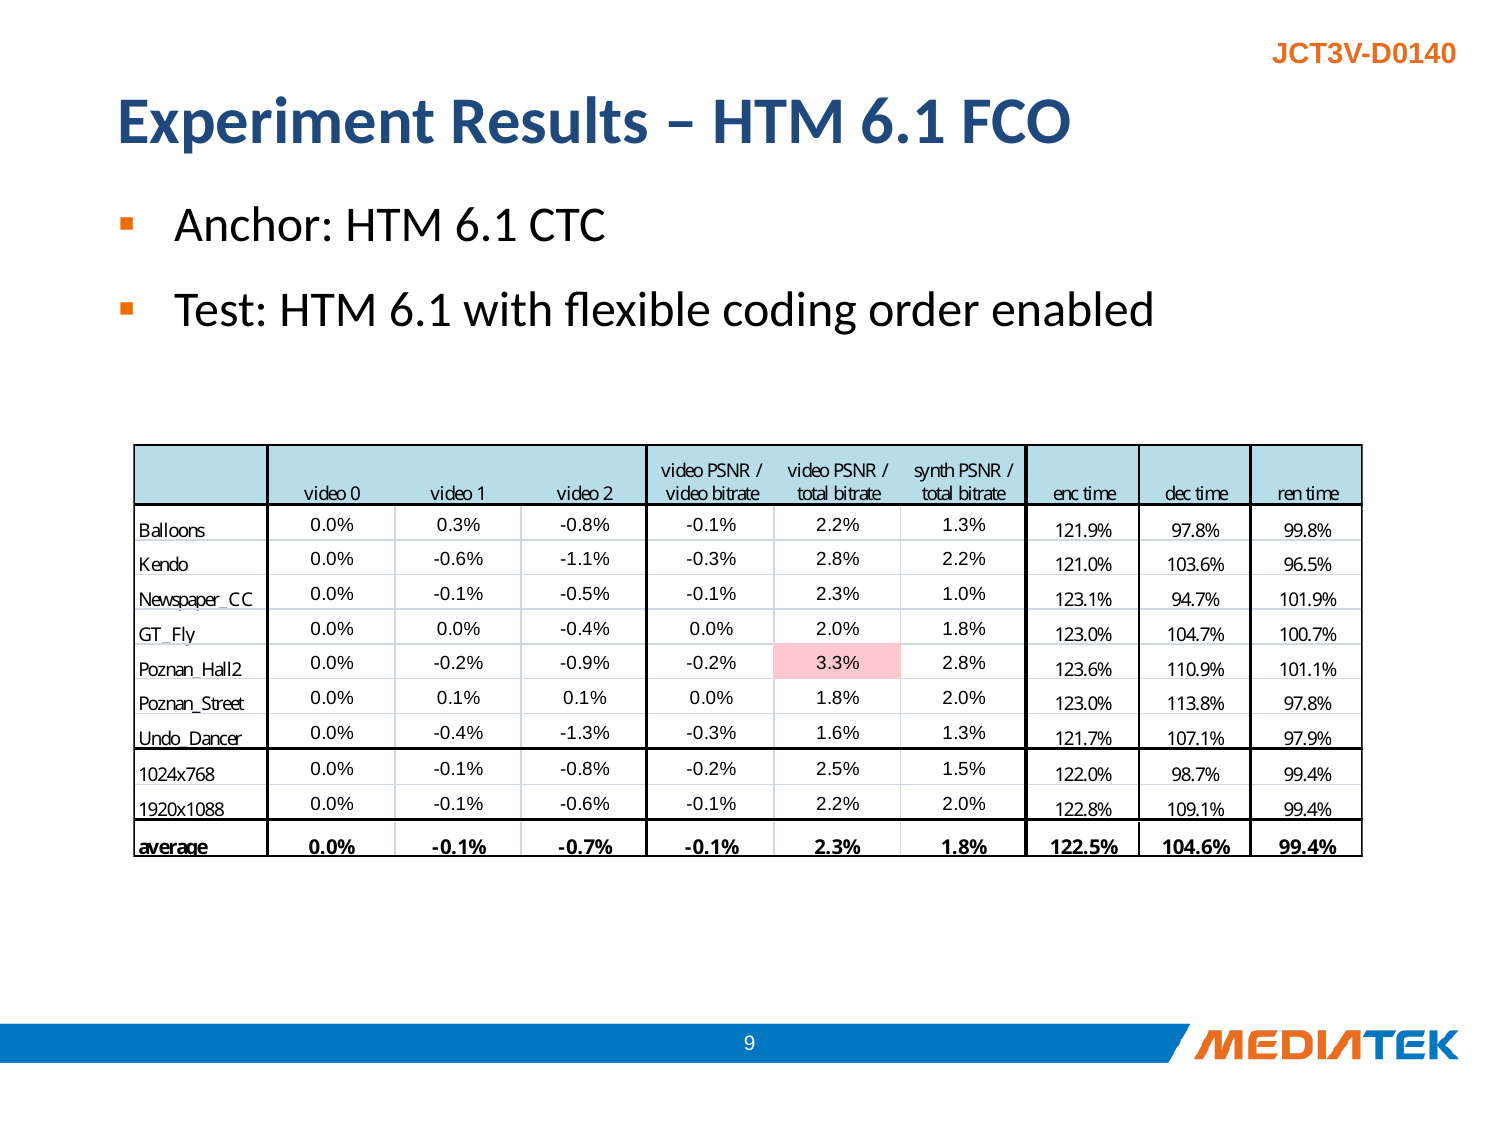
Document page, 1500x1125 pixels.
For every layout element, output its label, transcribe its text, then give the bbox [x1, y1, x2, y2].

picture [0, 1023, 711, 1063]
slide_number 8 [711, 1022, 789, 1090]
title Experiment Results – HTM 6.1 FCO [101, 62, 1425, 172]
picture [133, 444, 1365, 859]
list Anchor: HTM 6.1 CTC Test: HTM 6.1 with flexible coding order enabled [102, 184, 1425, 998]
picture [789, 1023, 1459, 1063]
